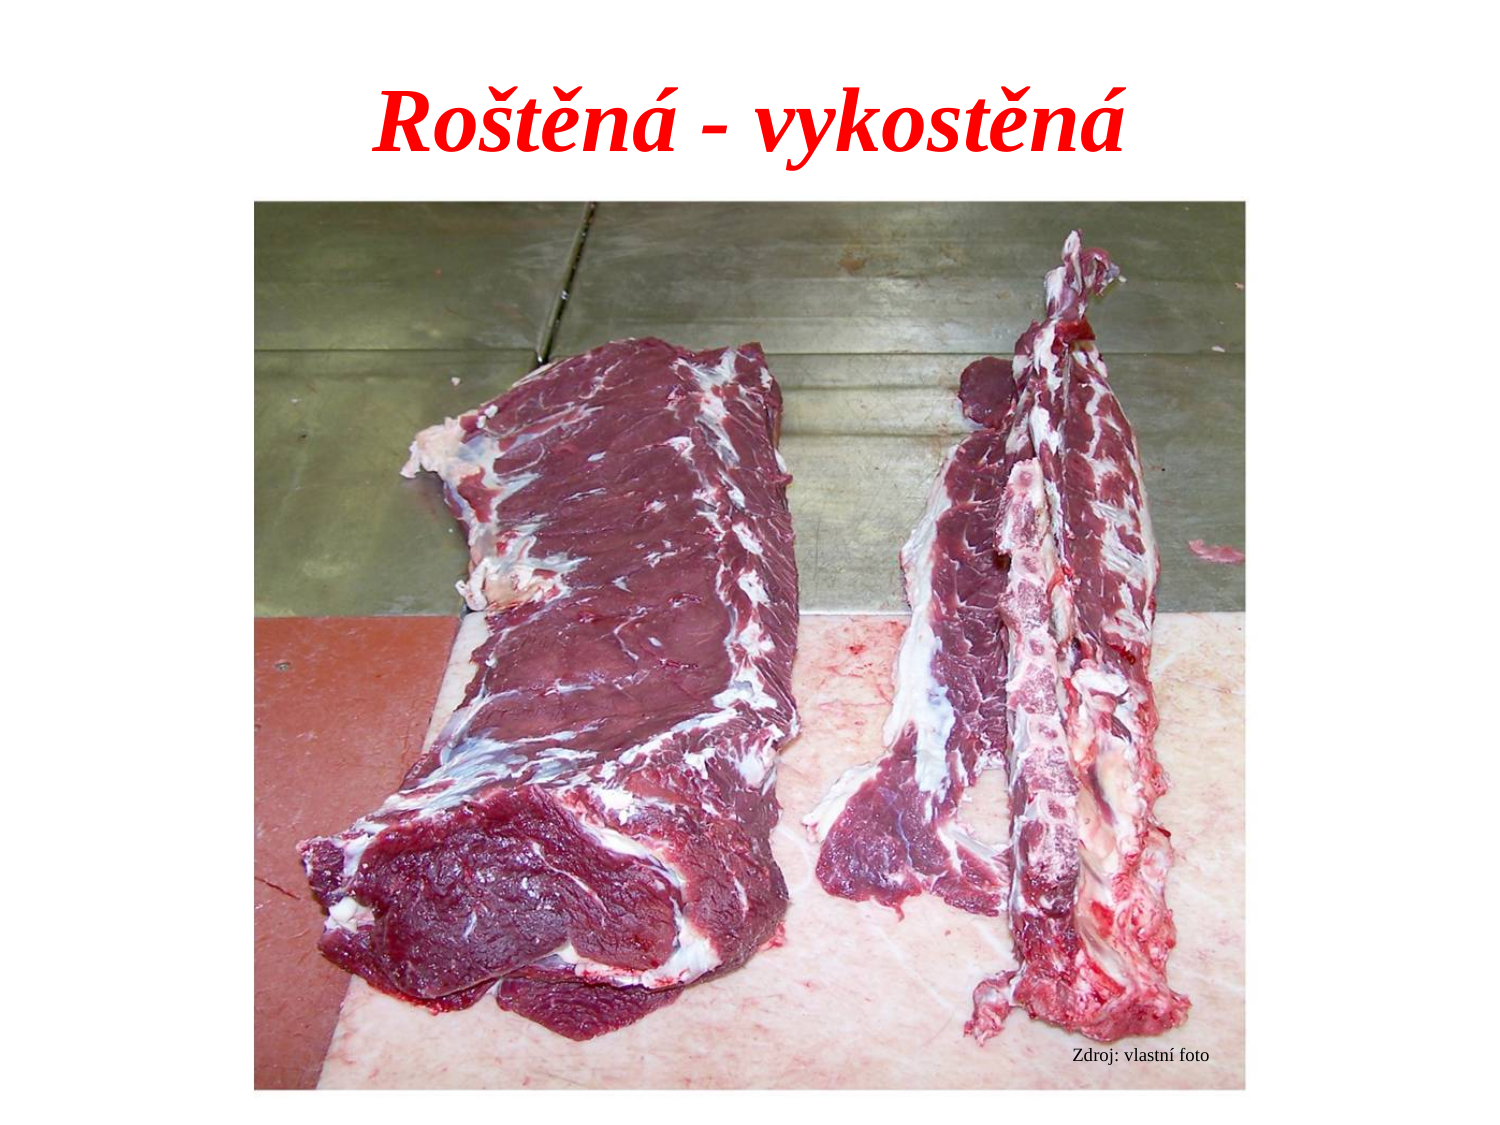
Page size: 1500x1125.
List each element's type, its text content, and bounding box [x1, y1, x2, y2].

title Roštěná - vykostěná [75, 45, 1425, 185]
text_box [253, 195, 1259, 1099]
